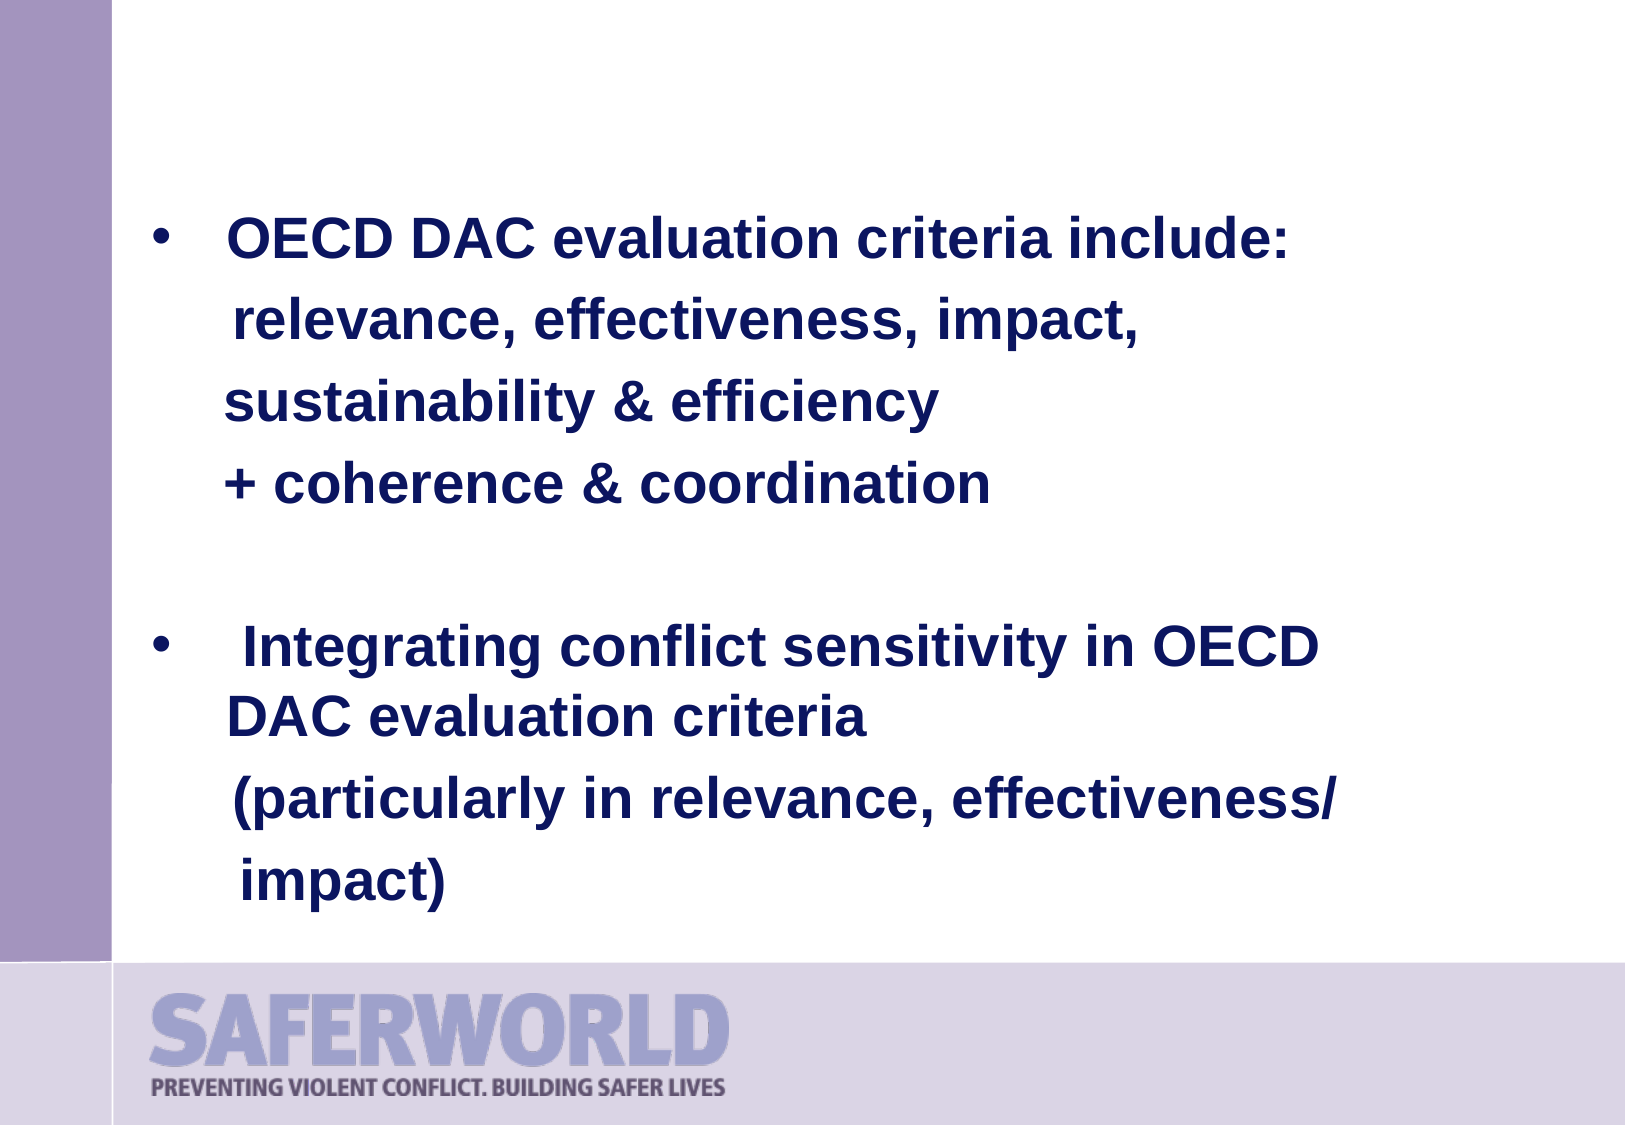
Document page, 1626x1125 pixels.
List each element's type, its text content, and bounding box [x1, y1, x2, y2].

list OECD DAC evaluation criteria include: relevance, effectiveness, impact, sustainability & efficiency + coherence & coordination Integrating conflict sensitivity in OECD DAC evaluation criteria (particularly in relevance, effectiveness/ impact) [151, 200, 1370, 942]
picture [149, 993, 729, 1096]
